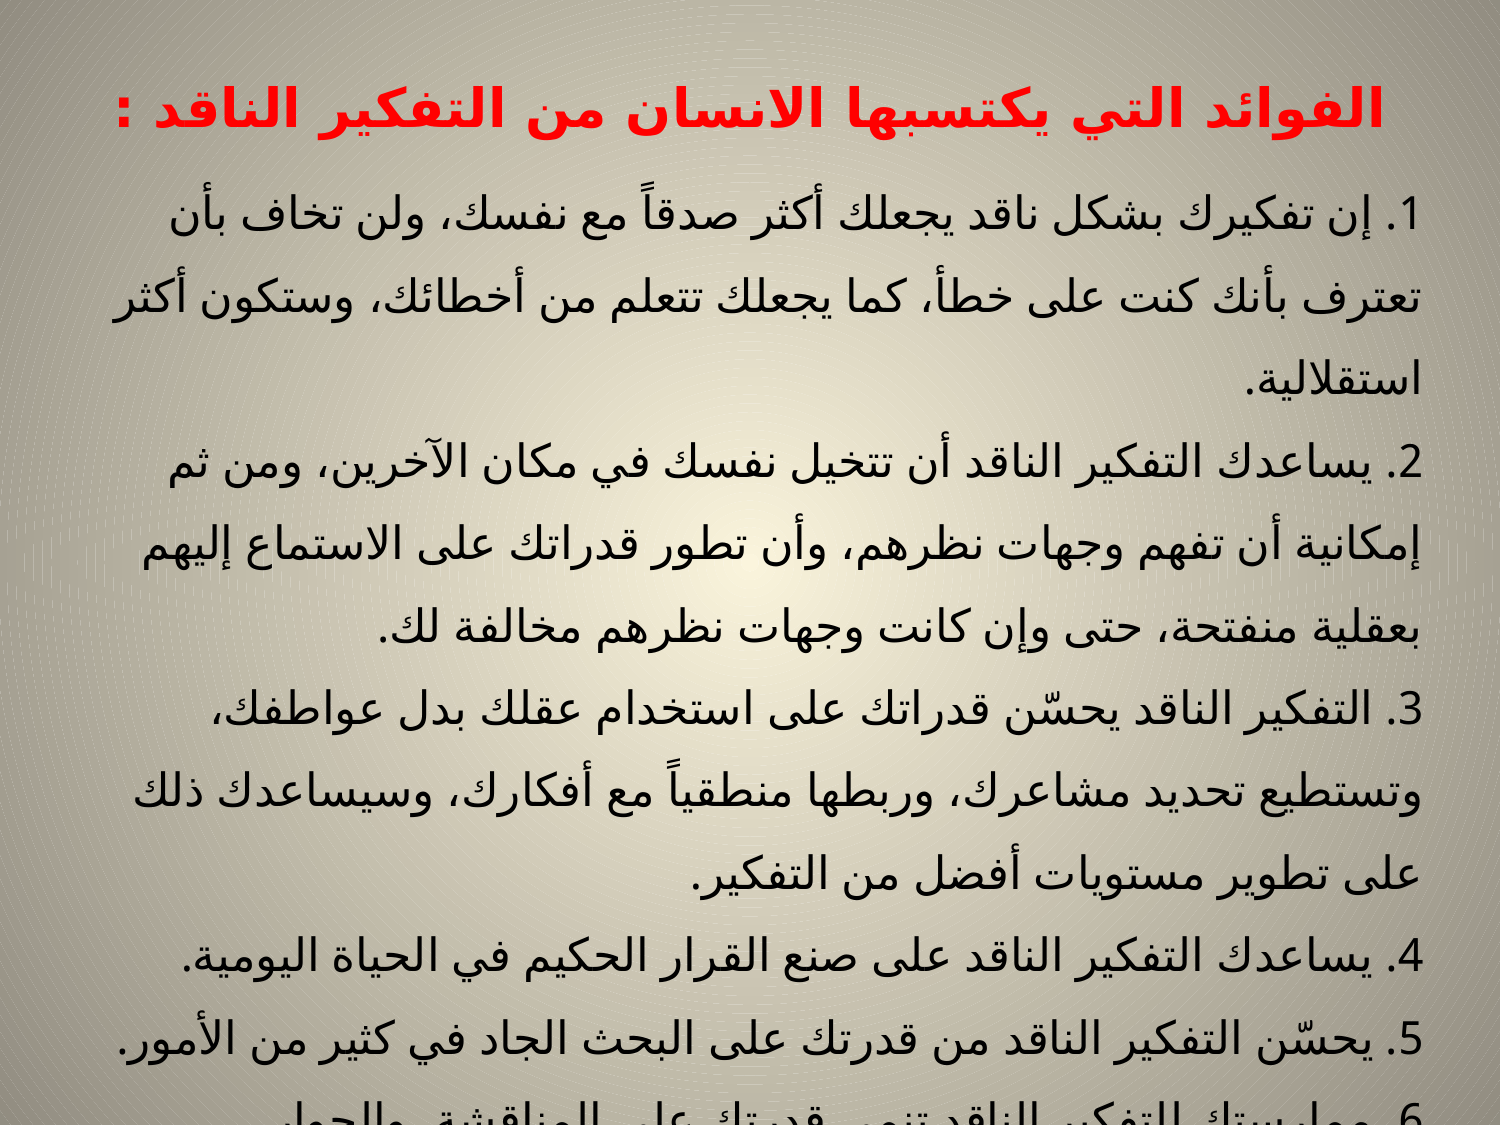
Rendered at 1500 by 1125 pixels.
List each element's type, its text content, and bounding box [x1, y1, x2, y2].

list 1. إن تفكيرك بشكل ناقد يجعلك أكثر صدقاً مع نفسك، ولن تخاف بأن تعترف بأنك كنت على خطأ، كما يجعلك تتعلم من أخطائك، وستكون أكثر استقلالية. 2. يساعدك التفكير الناقد أن تتخيل نفسك في مكان الآخرين، ومن ثم إمكانية أن تفهم وجهات نظرهم، وأن تطور قدراتك على الاستماع إليهم بعقلية منفتحة، حتى وإن كانت وجهات نظرهم مخالفة لك. 3. التفكير الناقد يحسّن قدراتك على استخدام عقلك بدل عواطفك، وتستطيع تحديد مشاعرك، وربطها منطقياً مع أفكارك، وسيساعدك ذلك على تطوير مستويات أفضل من التفكير. 4. يساعدك التفكير الناقد على صنع القرار الحكيم في الحياة اليومية. 5. يحسّن التفكير الناقد من قدرتك على البحث الجاد في كثير من الأمور. 6. ممارستك للتفكير الناقد تنمي قدرتك على المناقشة، والحوار، والقدرة على التواصل، والتفاوض مع الآخرين. [88, 149, 1439, 946]
title الفوائد التي يكتسبها الانسان من التفكير الناقد : [75, 45, 1425, 233]
